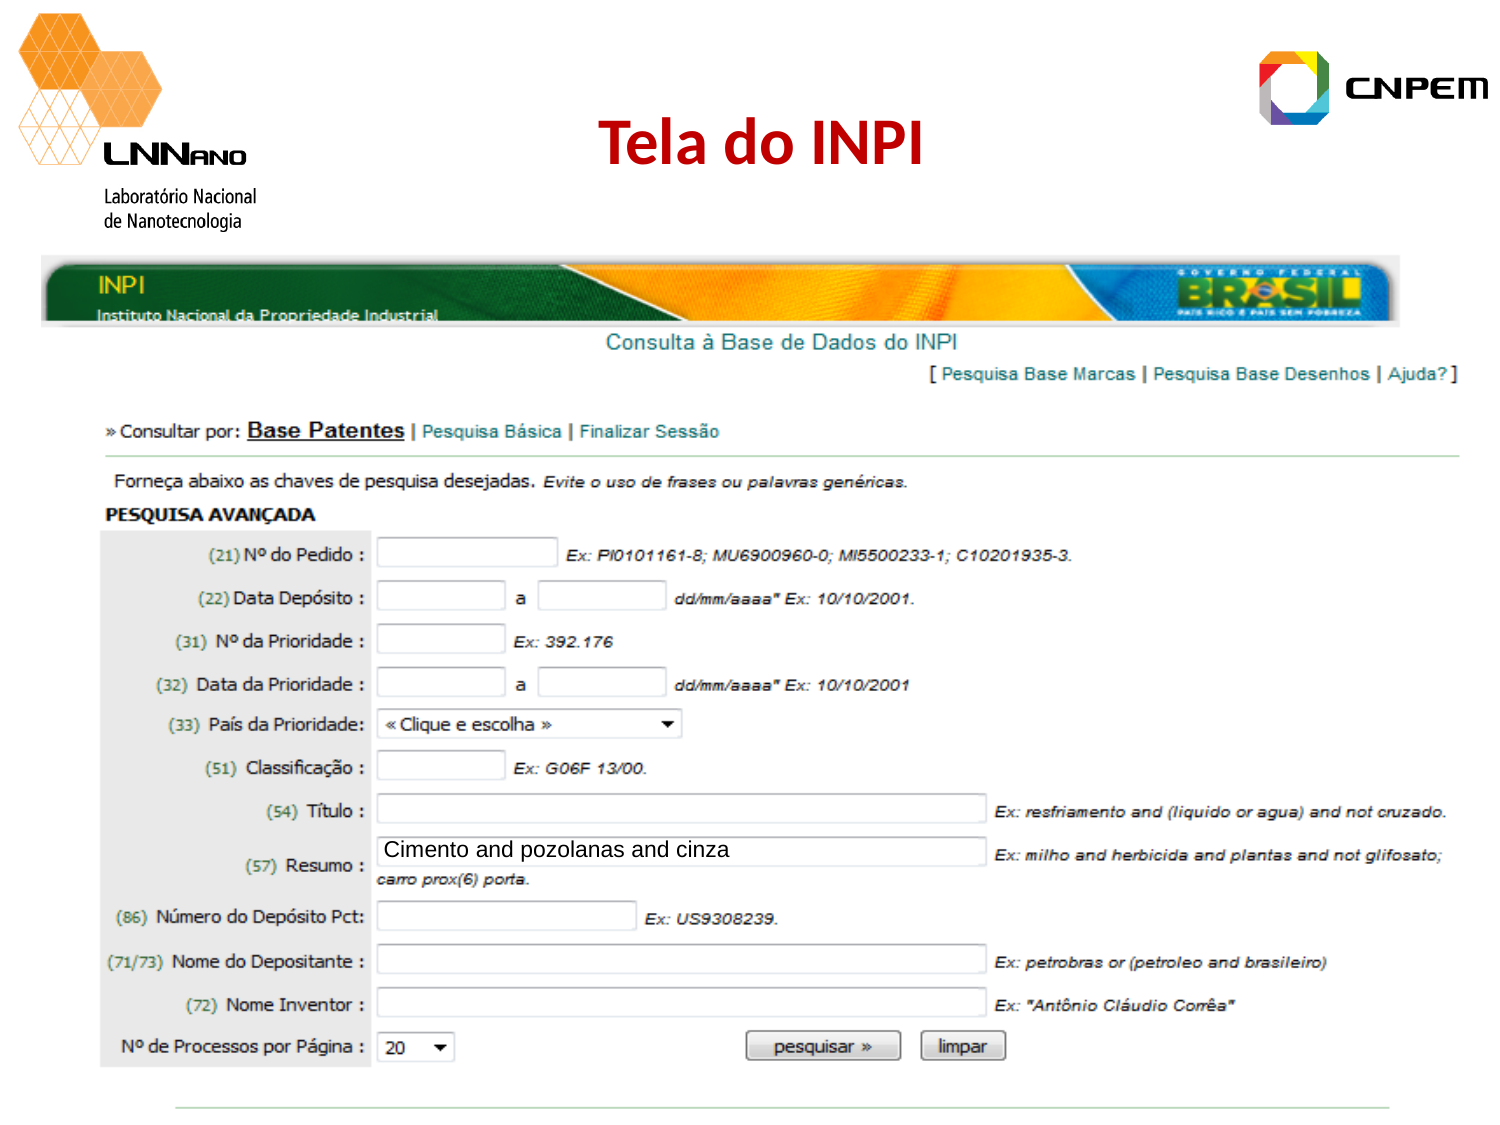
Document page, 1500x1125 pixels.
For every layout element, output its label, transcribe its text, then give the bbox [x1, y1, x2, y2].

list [41, 249, 1500, 1125]
picture [0, 11, 1500, 232]
title Tela do INPI [454, 68, 1069, 209]
